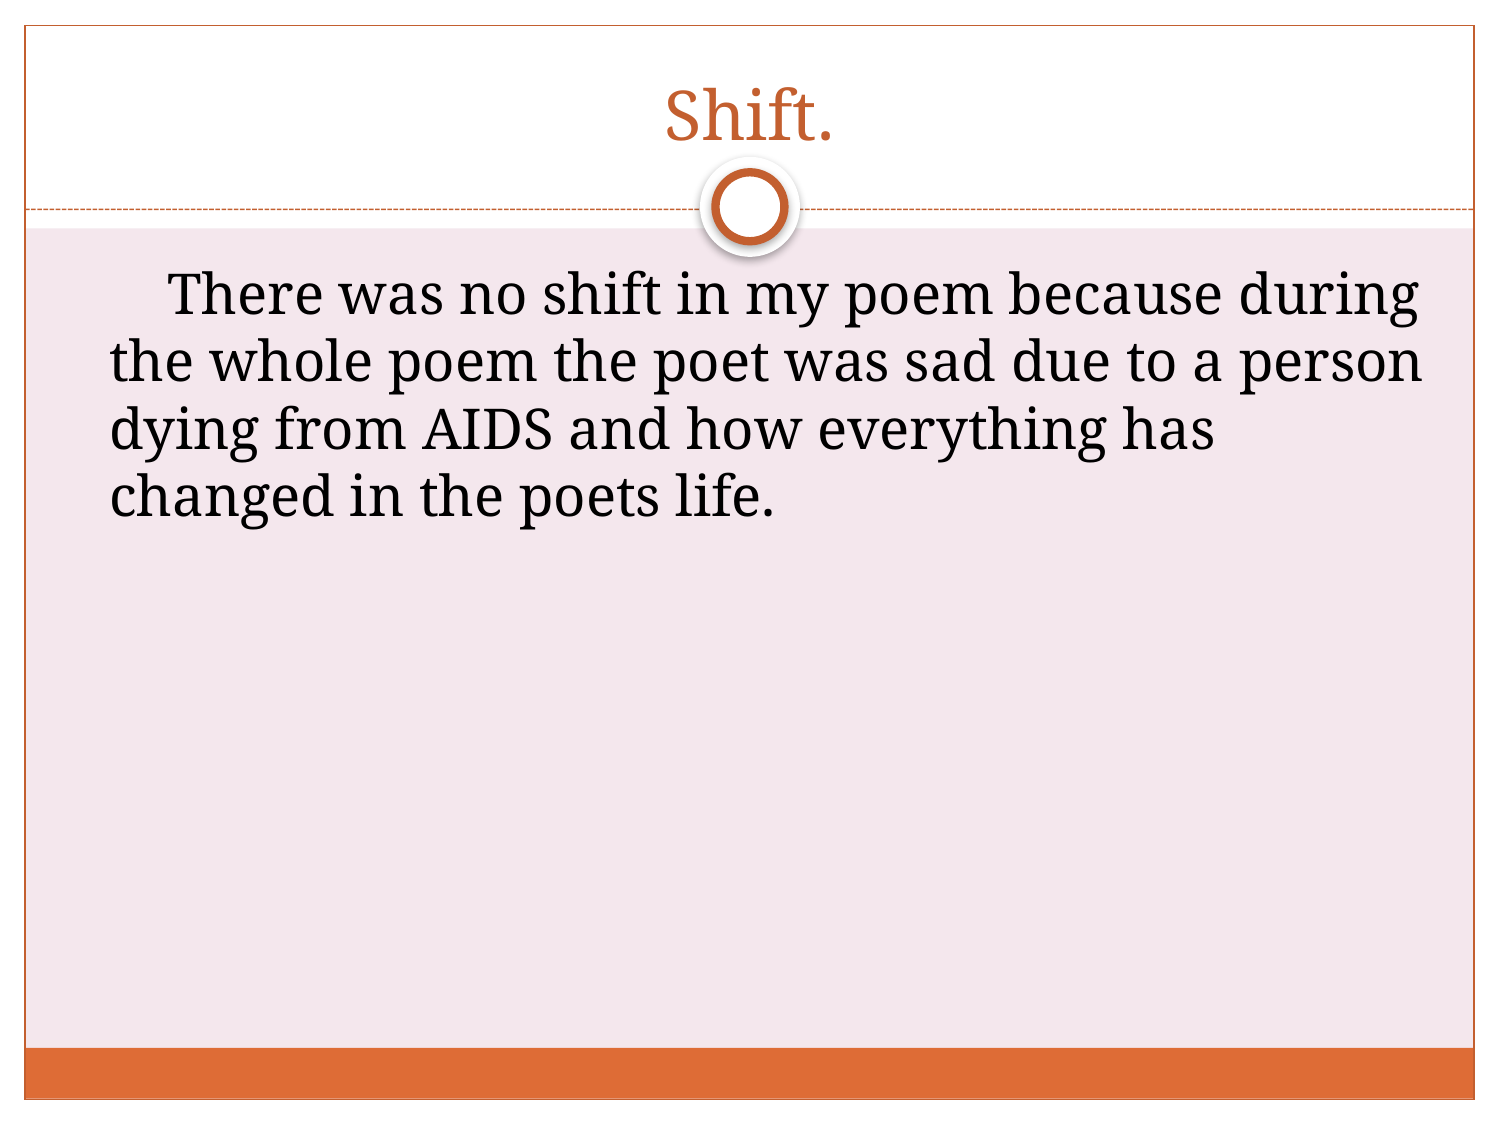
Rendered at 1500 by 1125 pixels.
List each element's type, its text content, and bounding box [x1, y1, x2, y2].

list There was no shift in my poem because during the whole poem the poet was sad due to a person dying from AIDS and how everything has changed in the poets life. [49, 250, 1445, 1001]
title Shift. [49, 37, 1450, 162]
